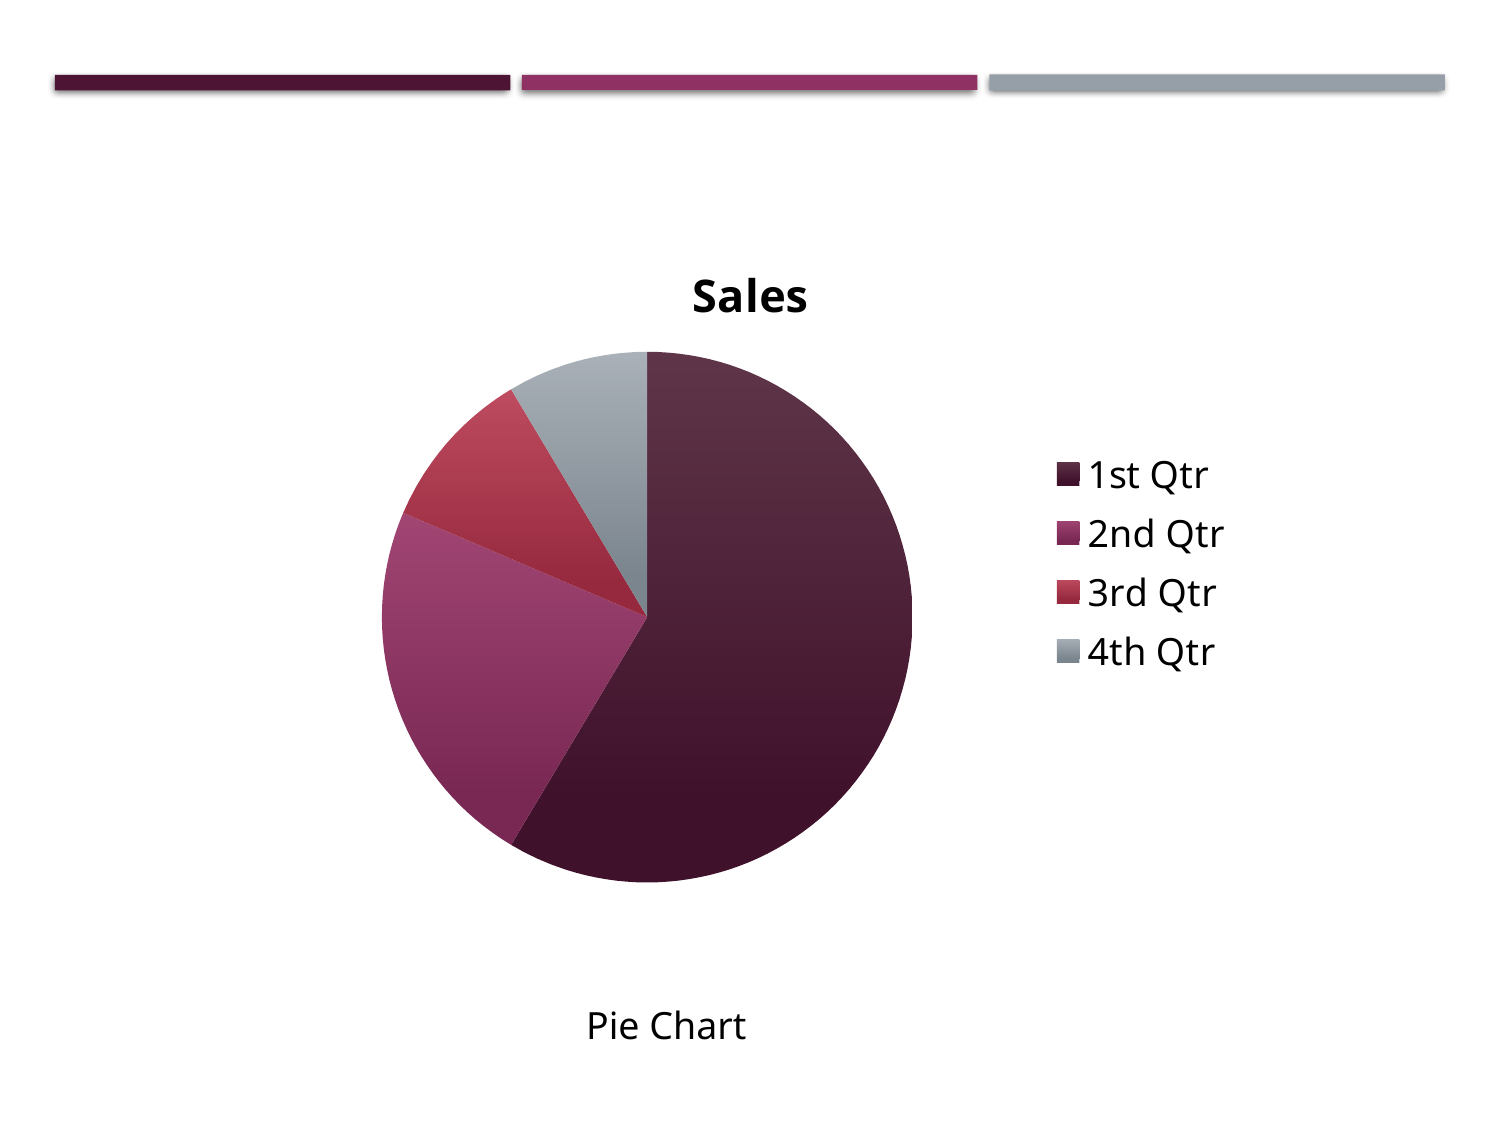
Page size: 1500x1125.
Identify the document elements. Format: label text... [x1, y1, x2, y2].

chart [249, 228, 1251, 897]
text_box Pie Chart [571, 994, 762, 1054]
